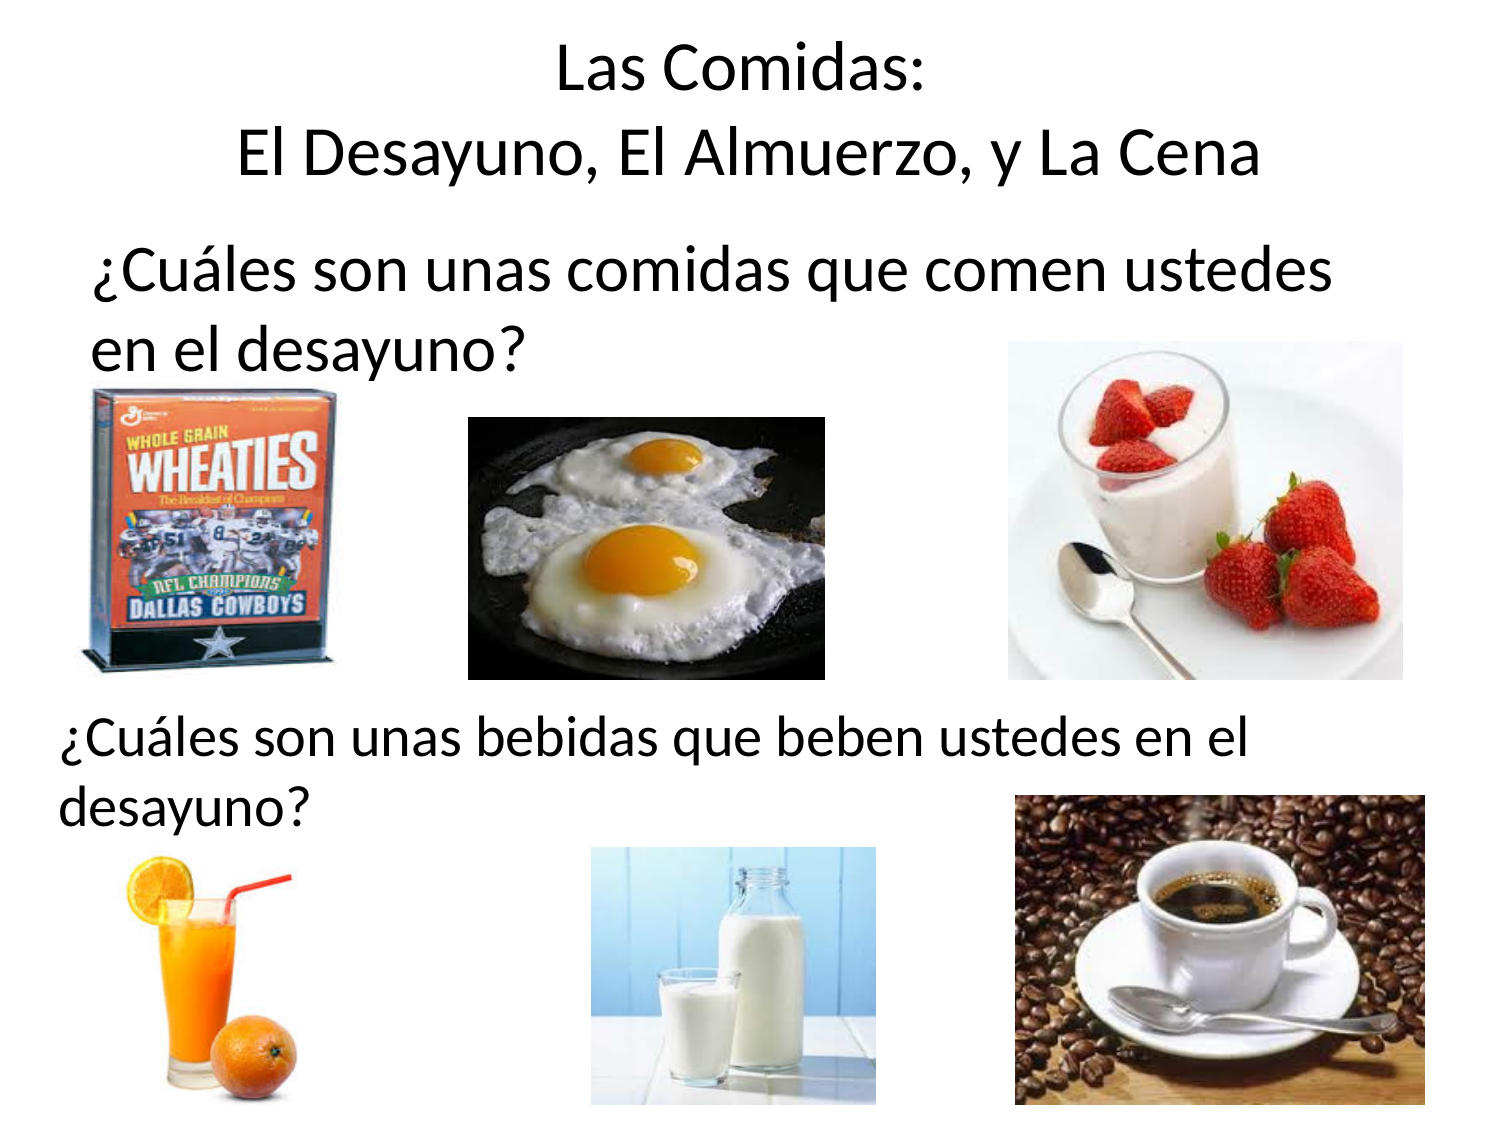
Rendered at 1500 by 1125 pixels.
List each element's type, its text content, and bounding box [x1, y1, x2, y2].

title Las Comidas: El Desayuno, El Almuerzo, y La Cena [75, 10, 1425, 199]
picture [468, 417, 825, 681]
text_box ¿Cuáles son unas bebidas que beben ustedes en el desayuno? [43, 691, 1460, 846]
picture [43, 847, 387, 1105]
list ¿Cuáles son unas comidas que comen ustedes en el desayuno? [75, 217, 1425, 691]
picture [590, 847, 876, 1105]
picture [1015, 794, 1426, 1105]
picture [1008, 341, 1403, 681]
picture [0, 381, 420, 681]
